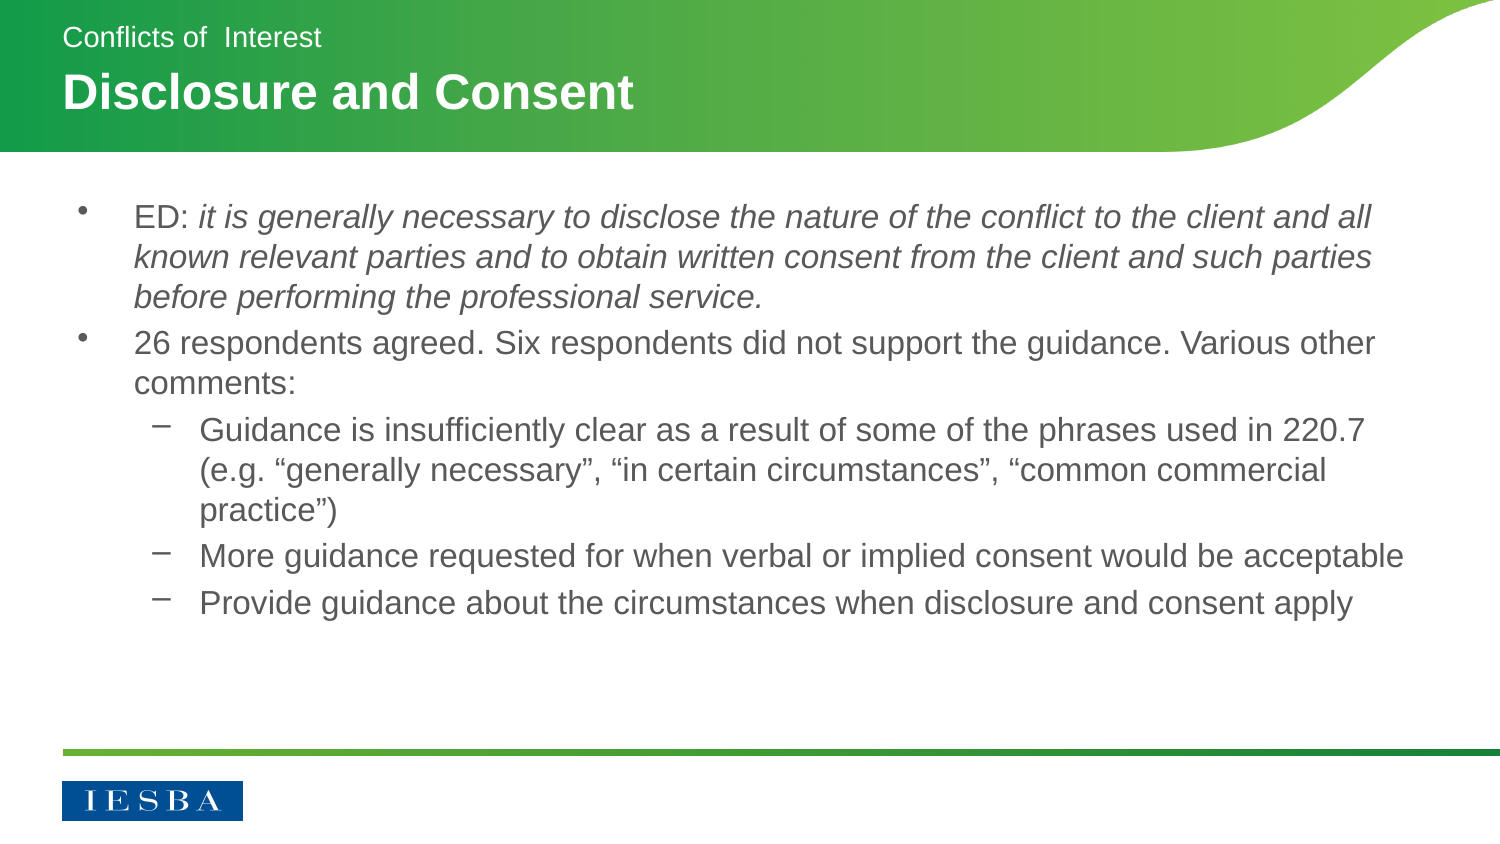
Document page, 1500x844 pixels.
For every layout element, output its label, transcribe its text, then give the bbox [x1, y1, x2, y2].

subtitle Conflicts of Interest [62, 18, 500, 47]
list ED: it is generally necessary to disclose the nature of the conflict to the client and all known relevant parties and to obtain written consent from the client and such parties before performing the professional service. 26 respondents agreed. Six respondents did not support the guidance. Various other comments: Guidance is insufficiently clear as a result of some of the phrases used in 220.7 (e.g. “generally necessary”, “in certain circumstances”, “common commercial practice”) More guidance requested for when verbal or implied consent would be acceptable Provide guidance about the circumstances when disclosure and consent apply [62, 187, 1450, 694]
title Disclosure and Consent [62, 56, 1300, 122]
picture [0, 0, 1497, 152]
picture [62, 781, 243, 821]
